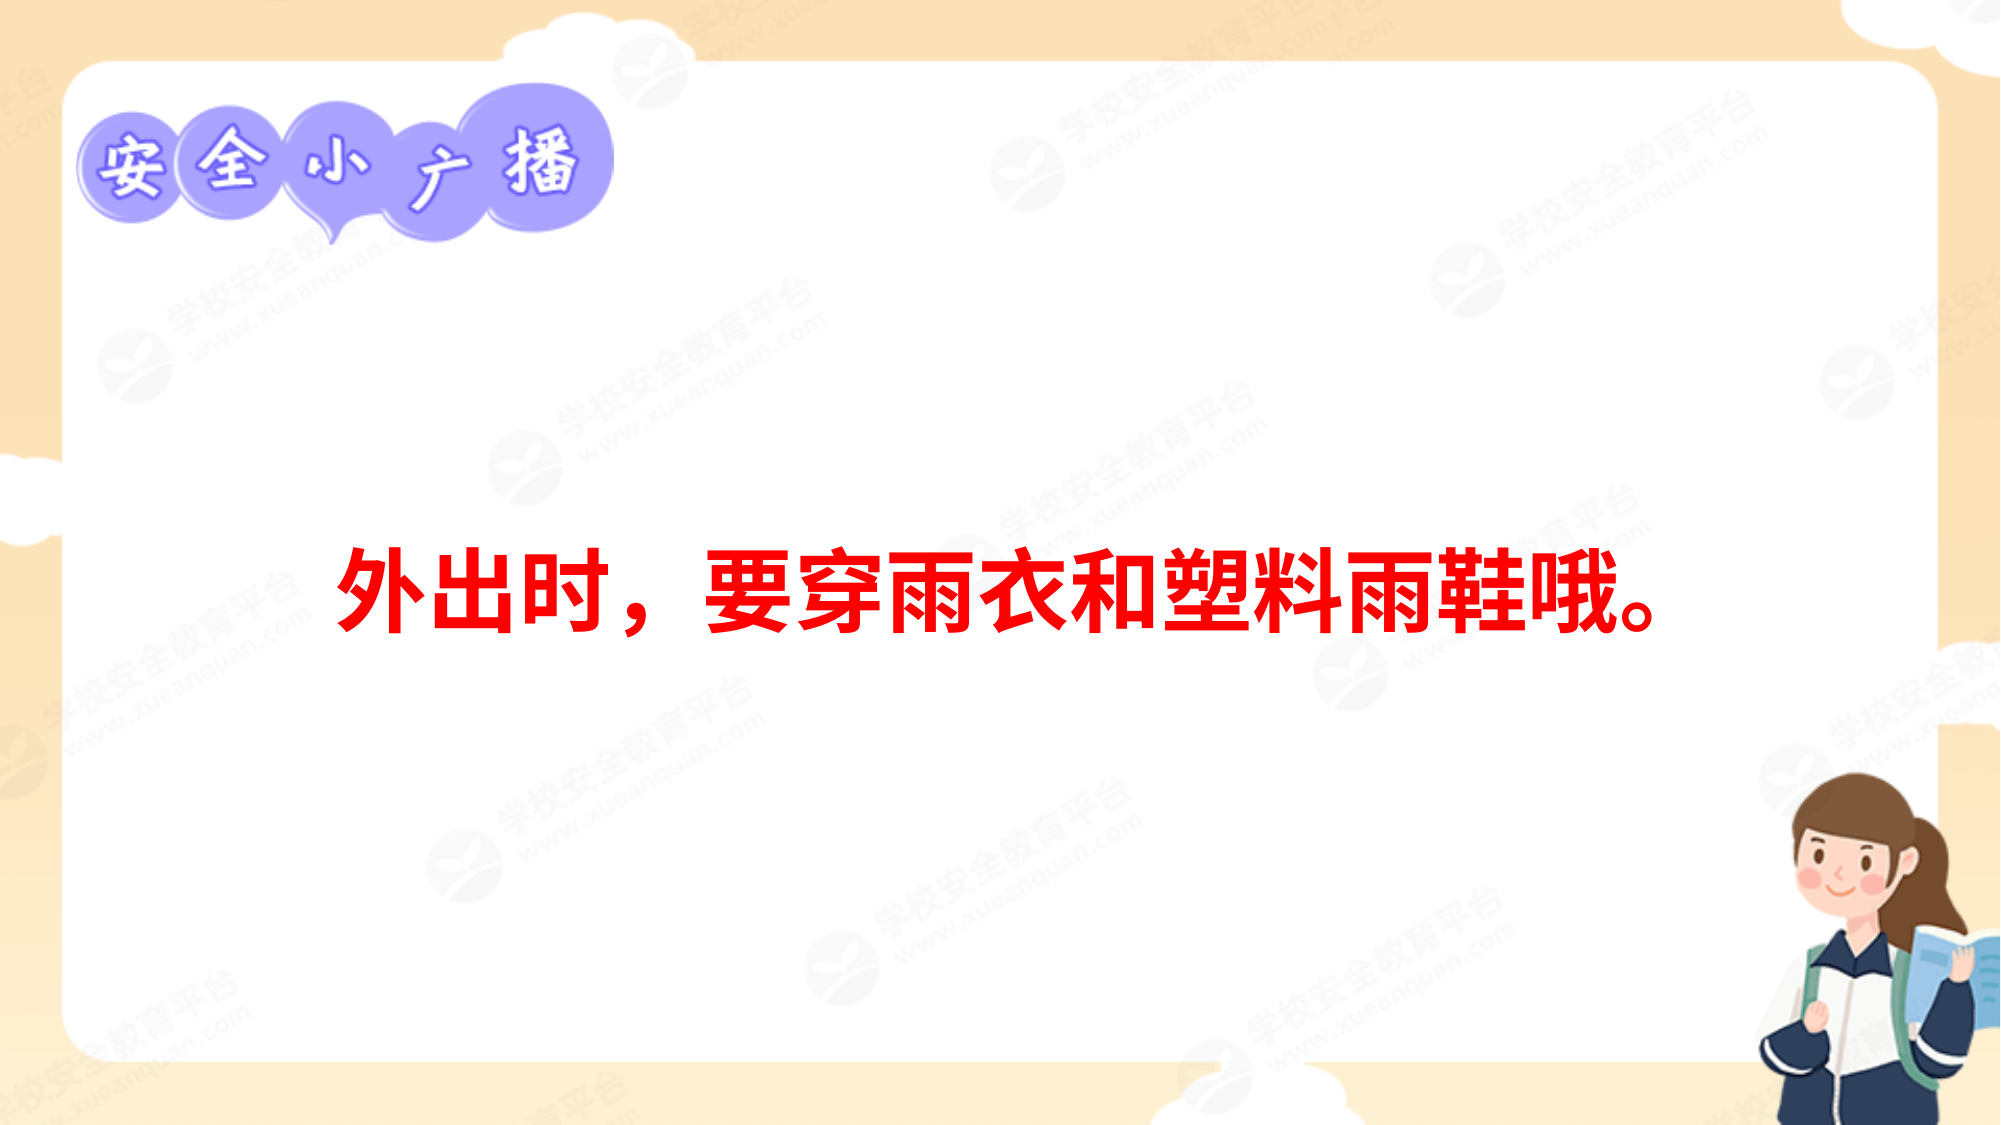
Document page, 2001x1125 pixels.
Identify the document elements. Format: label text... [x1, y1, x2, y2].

picture [0, 0, 2001, 1125]
text_box 外出时，要穿雨衣和塑料雨鞋哦。 [321, 471, 1777, 652]
